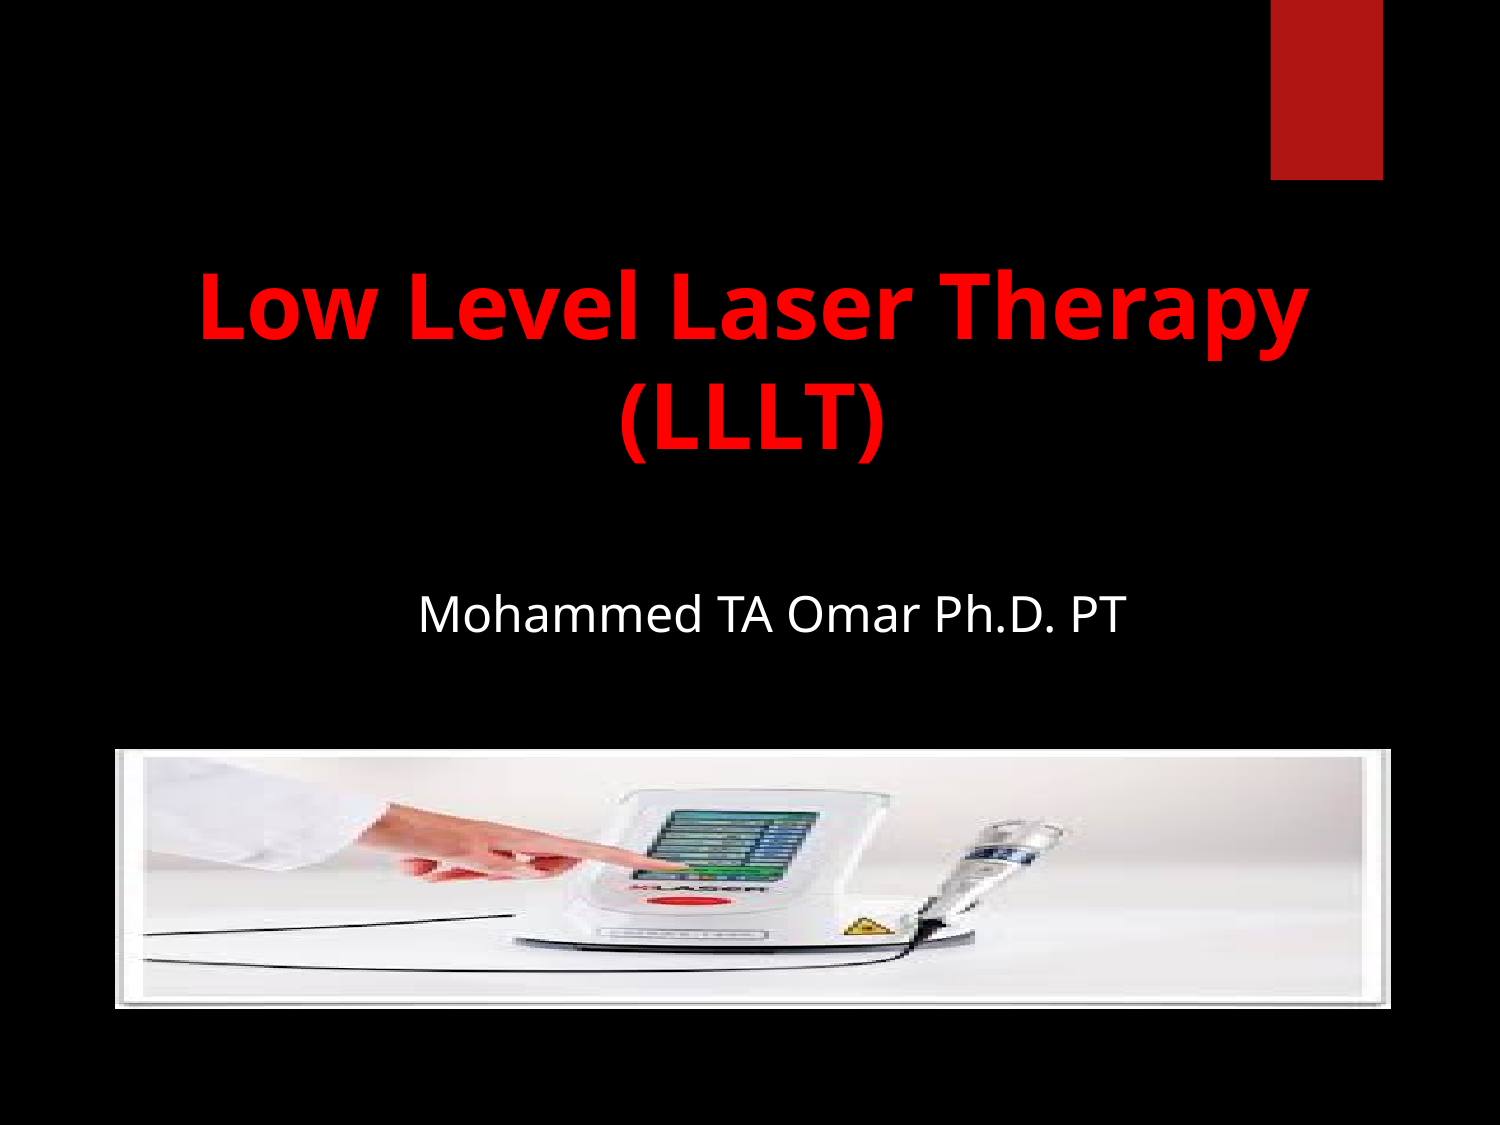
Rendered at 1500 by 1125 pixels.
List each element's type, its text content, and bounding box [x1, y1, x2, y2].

title Low Level Laser Therapy (LLLT) [115, 262, 1391, 475]
picture [114, 749, 1391, 1009]
subtitle Mohammed TA Omar Ph.D. PT [212, 575, 1333, 697]
